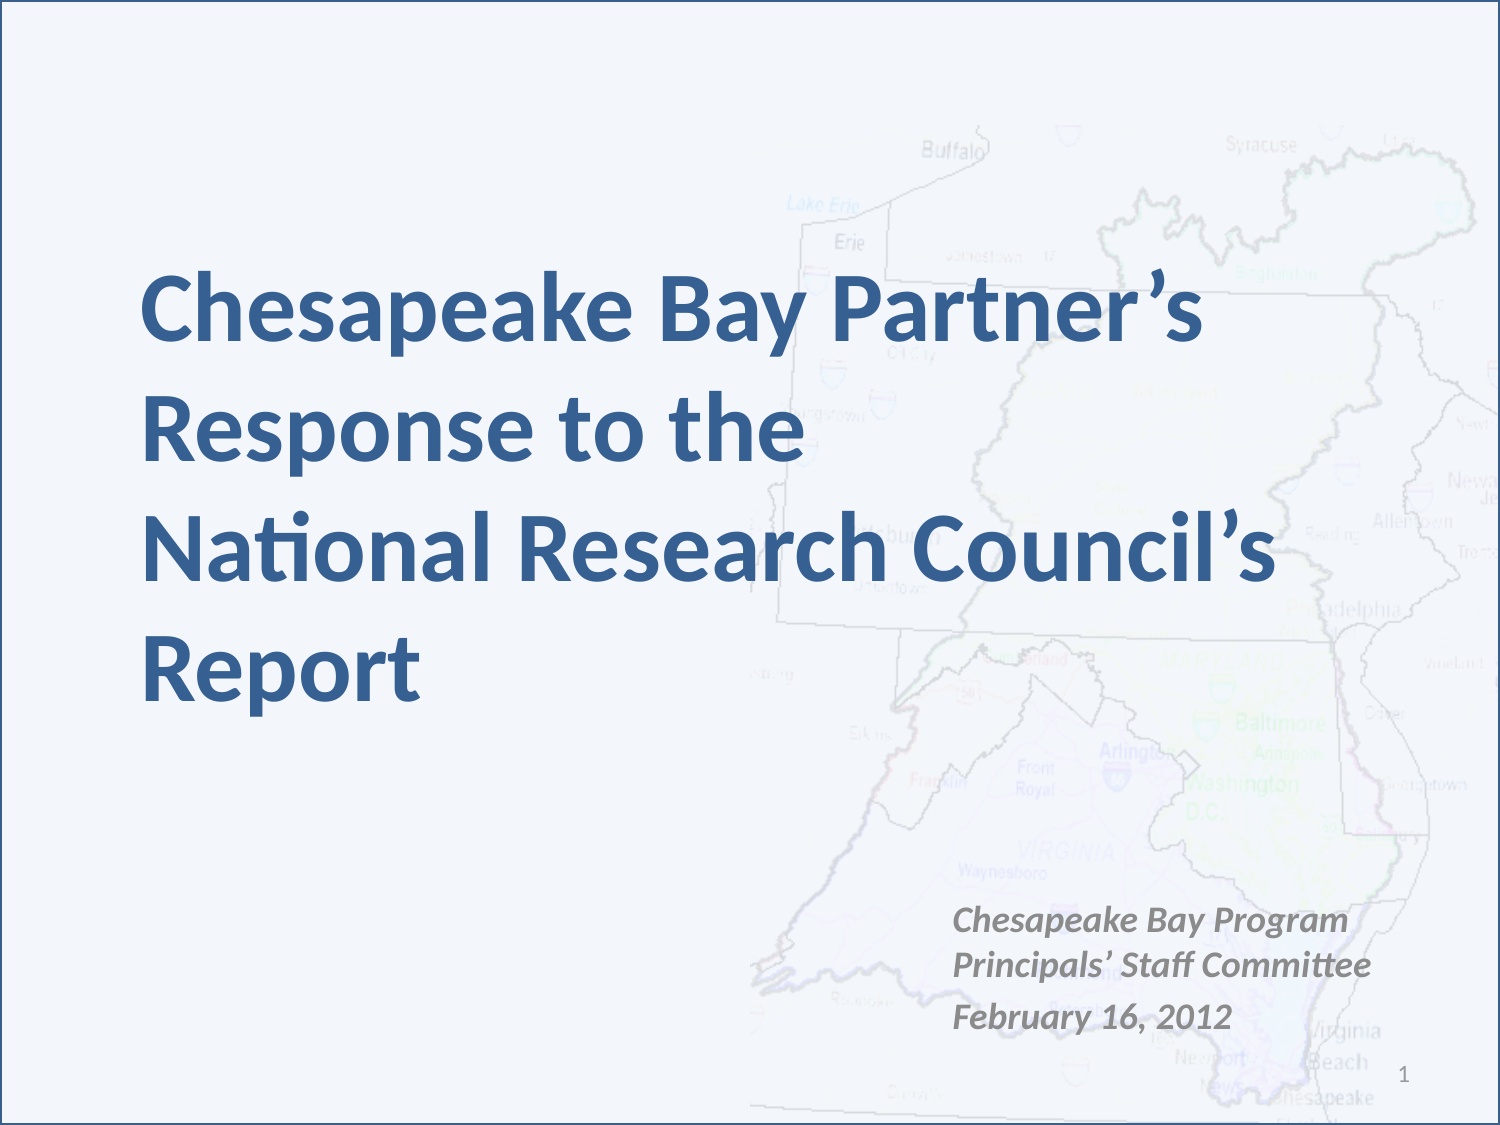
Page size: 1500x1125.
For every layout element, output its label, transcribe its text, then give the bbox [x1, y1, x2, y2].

title Chesapeake Bay Partner’s Response to the National Research Council’s Report [125, 337, 1413, 625]
slide_number 1 [1074, 1042, 1425, 1103]
text_box [0, 0, 1500, 1125]
subtitle Chesapeake Bay Program Principals’ Staff Committee February 16, 2012 [937, 887, 1450, 1050]
